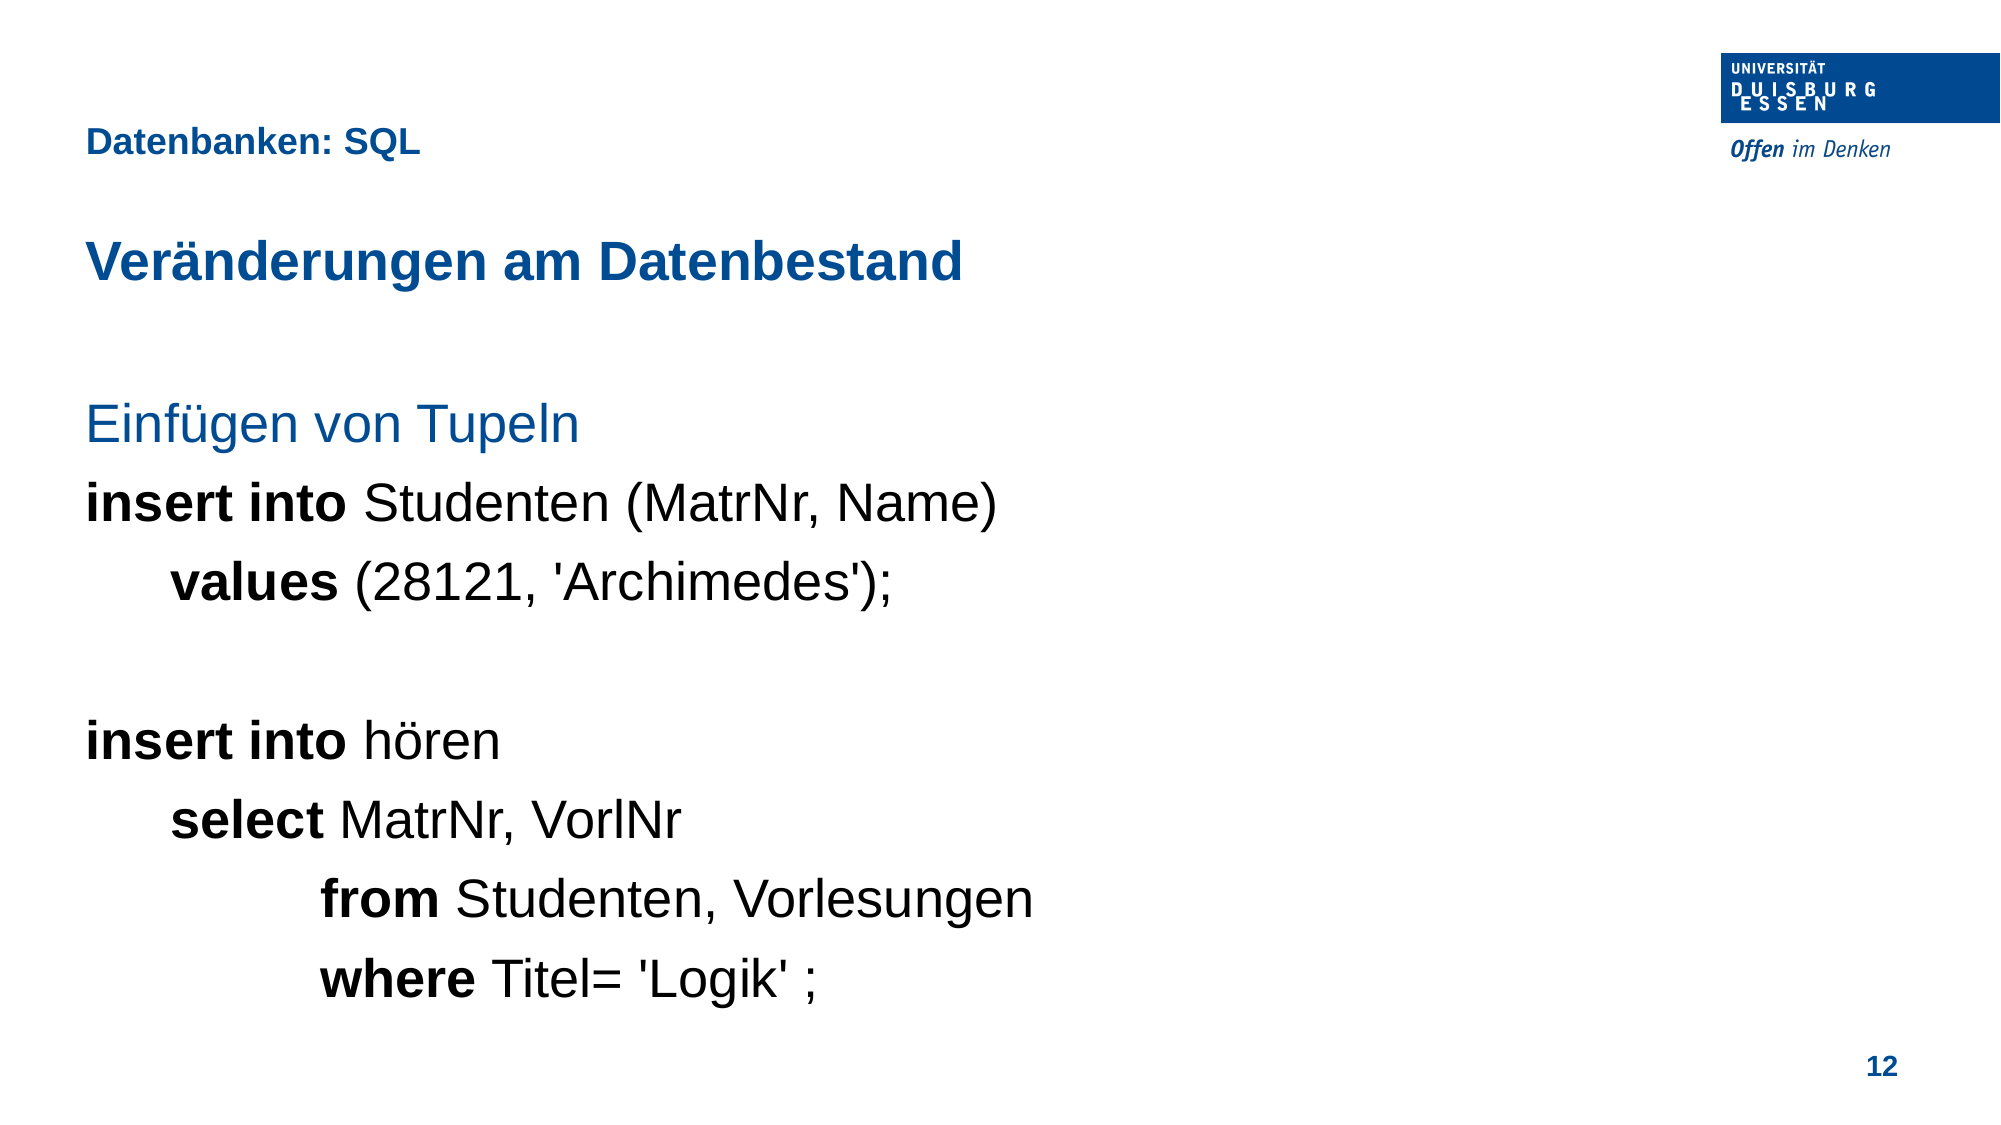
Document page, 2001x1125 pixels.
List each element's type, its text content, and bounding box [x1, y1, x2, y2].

list Datenbanken: SQL [85, 121, 1696, 163]
list Einfügen von Tupeln insert into Studenten (MatrNr, Name) values (28121, 'Archimedes'); insert into hören select MatrNr, VorlNr from Studenten, Vorlesungen where Titel= 'Logik' ; [85, 387, 1915, 1040]
slide_number 12 [1677, 1039, 1914, 1081]
picture [1721, 53, 2000, 162]
list Veränderungen am Datenbestand [85, 225, 1696, 301]
